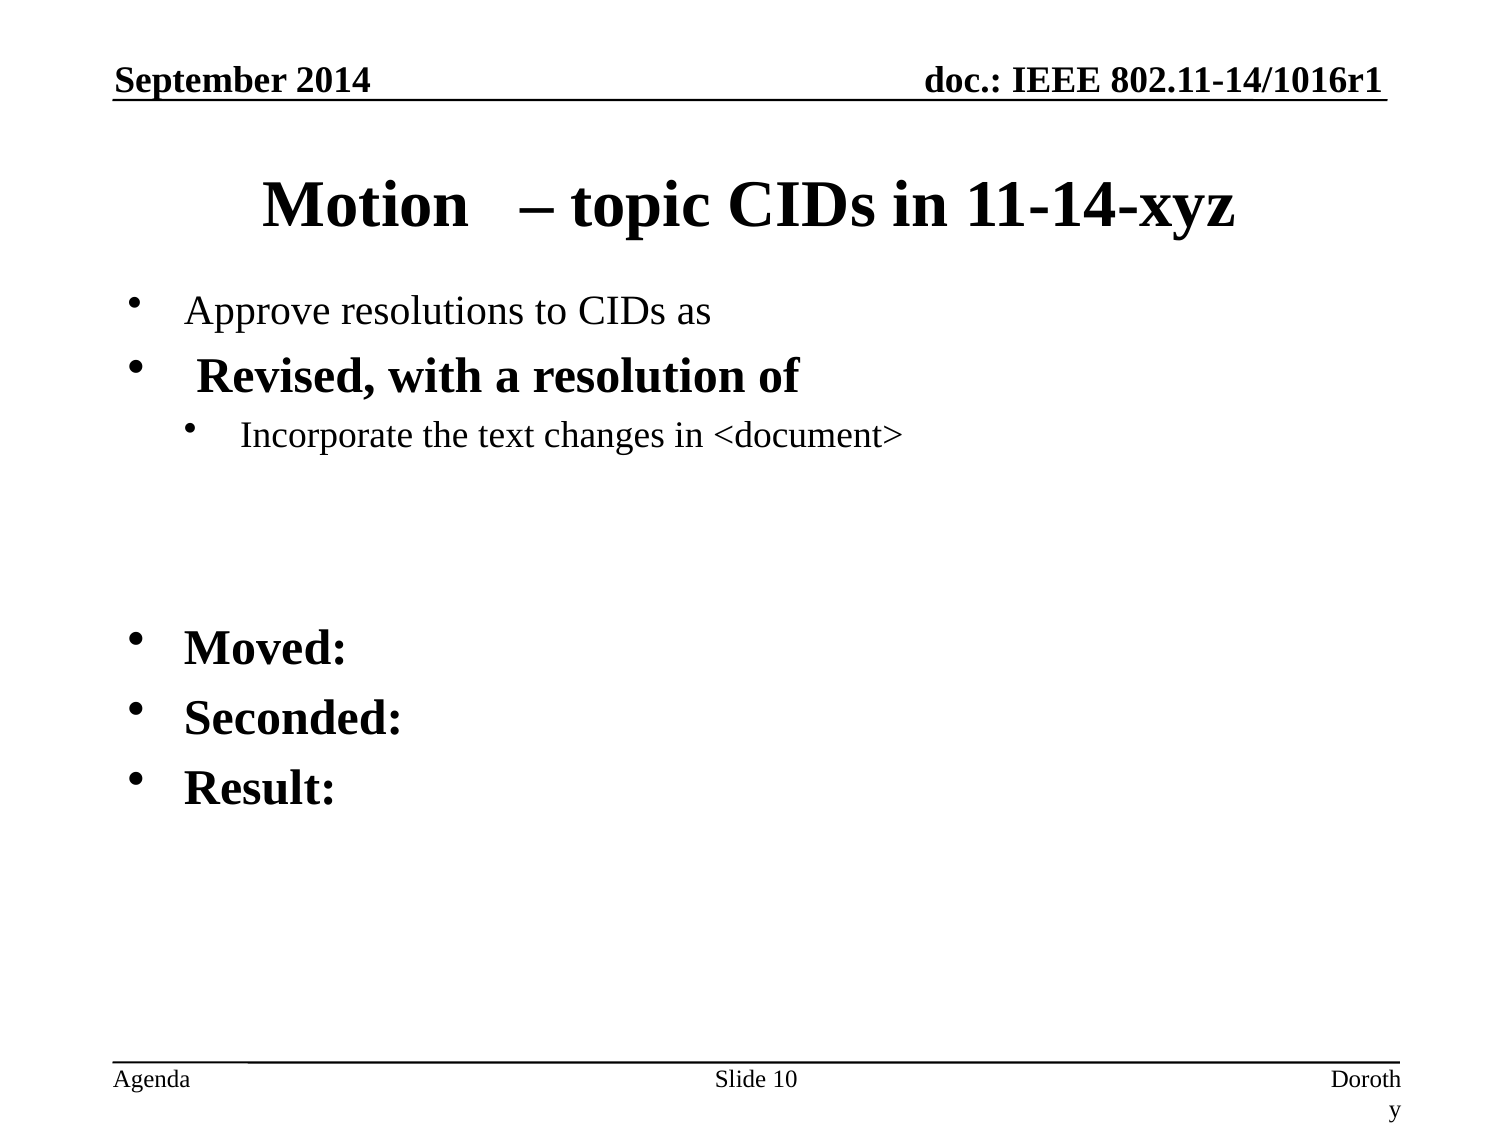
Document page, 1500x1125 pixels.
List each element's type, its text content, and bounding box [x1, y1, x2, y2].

title Motion – topic CIDs in 11-14-xyz [112, 112, 1388, 275]
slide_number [114, 54, 425, 100]
list Approve resolutions to CIDs as Revised, with a resolution of Incorporate the text changes in <document> Moved: Seconded: Result: [112, 275, 1388, 900]
footer Dorothy Stanley, Aruba Networks [1325, 1062, 1402, 1093]
slide_number Slide 10 [712, 1062, 800, 1093]
